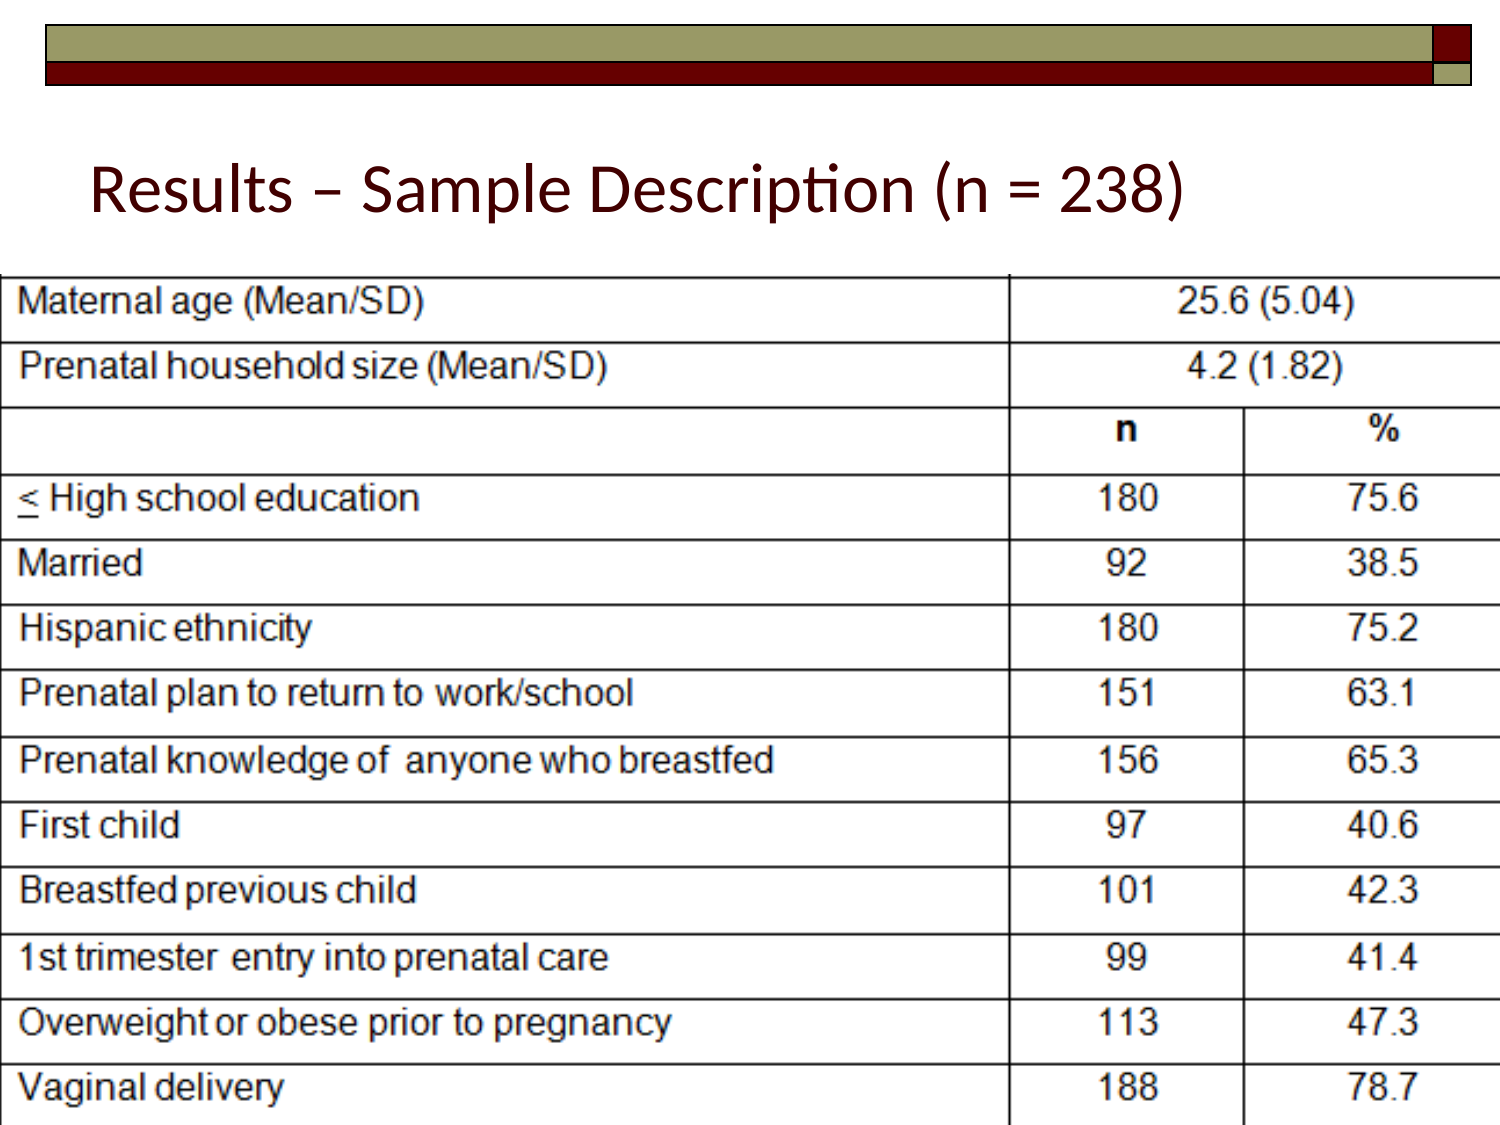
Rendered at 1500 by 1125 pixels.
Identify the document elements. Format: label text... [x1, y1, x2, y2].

title [74, 137, 1426, 273]
picture [0, 274, 1500, 1125]
text_box Results – Sample Description (n = 238) [74, 50, 1425, 238]
